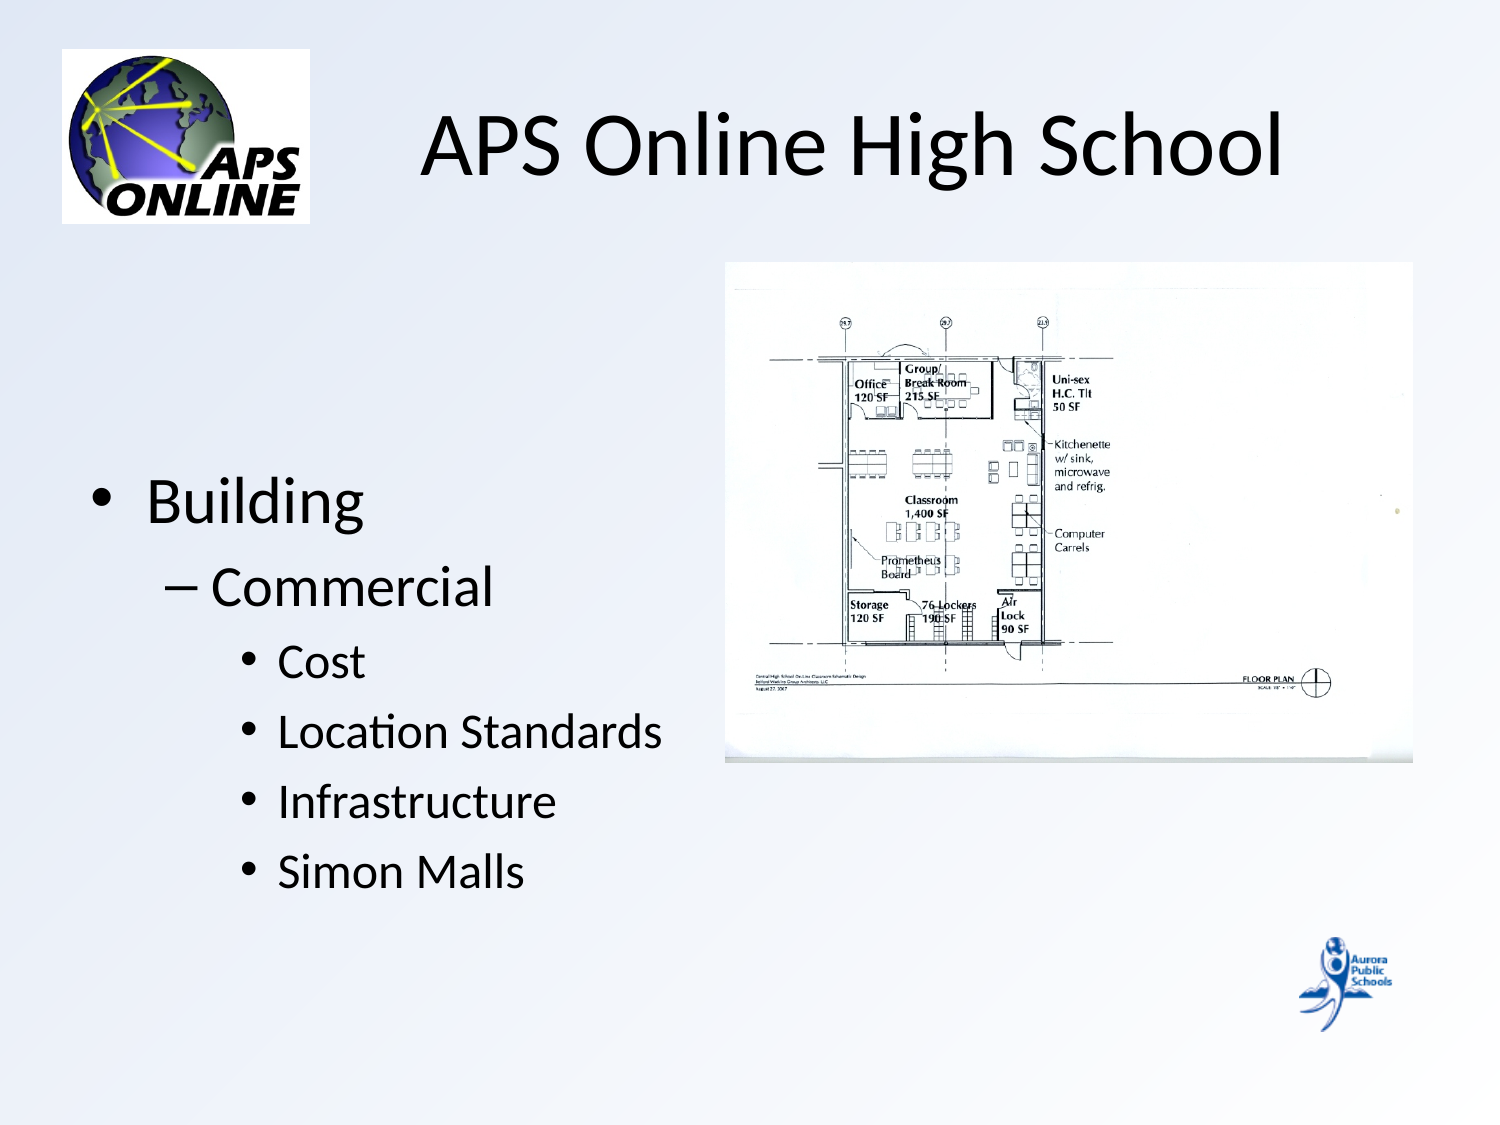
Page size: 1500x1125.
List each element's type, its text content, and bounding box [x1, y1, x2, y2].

picture [62, 49, 310, 225]
picture [724, 262, 1414, 763]
list Building Commercial Cost Location Standards Infrastructure Simon Malls [75, 262, 1425, 1005]
title APS Online High School [75, 45, 1425, 233]
picture [1299, 937, 1394, 1032]
